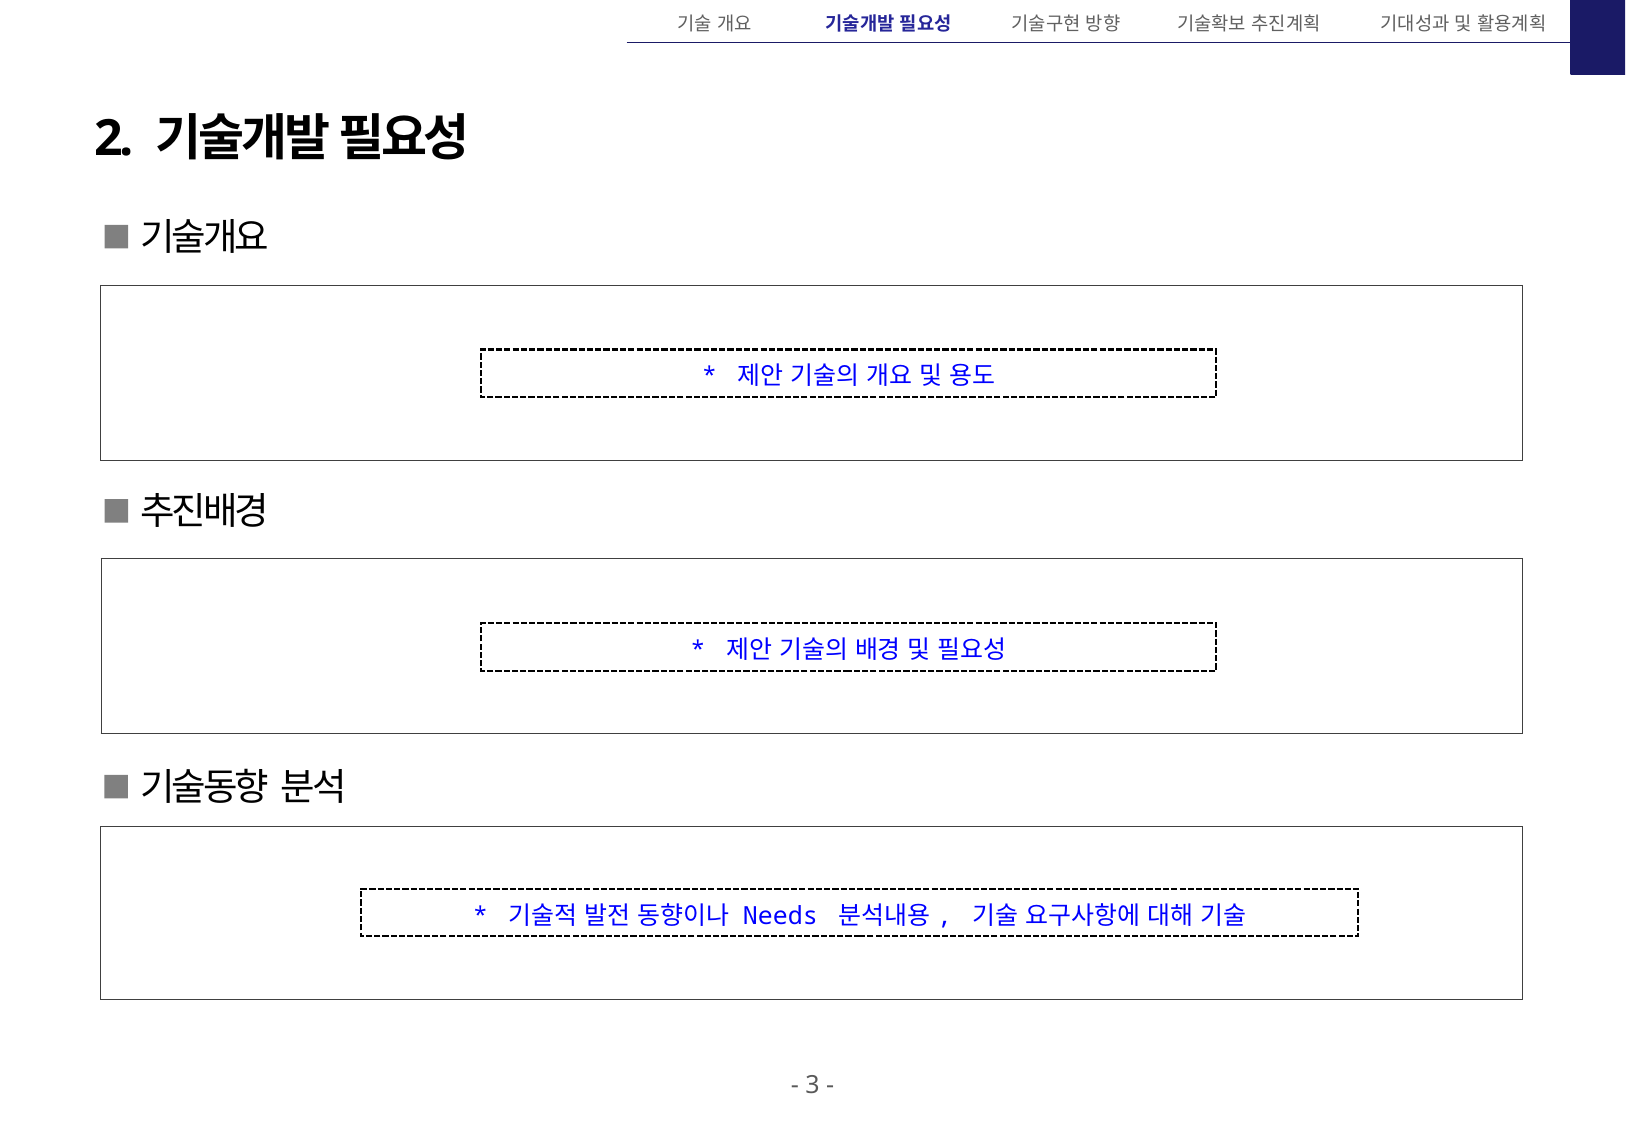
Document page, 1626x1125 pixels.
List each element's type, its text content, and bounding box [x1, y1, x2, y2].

text_box 2. 기술개발 필요성 [79, 97, 553, 173]
table_header [102, 559, 1522, 733]
table_header [101, 827, 1522, 999]
text_box 기술개발 필요성 [791, 7, 968, 43]
text_box 기술구현 방향 [968, 7, 1139, 43]
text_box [83, 755, 557, 817]
text_box * 제안 기술의 개요 및 용도 [481, 349, 1217, 398]
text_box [84, 205, 558, 267]
text_box 기대성과 및 활용계획 [1334, 7, 1593, 43]
table_header [101, 286, 1522, 460]
text_box 기술 개요 [626, 7, 791, 43]
text_box * 제안 기술의 배경 및 필요성 [481, 623, 1217, 671]
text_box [84, 479, 558, 541]
text_box * 기술적 발전 동향이나 Needs 분석내용, 기술 요구사항에 대해 기술 [361, 888, 1359, 937]
text_box 기술확보 추진계획 [1139, 7, 1334, 43]
